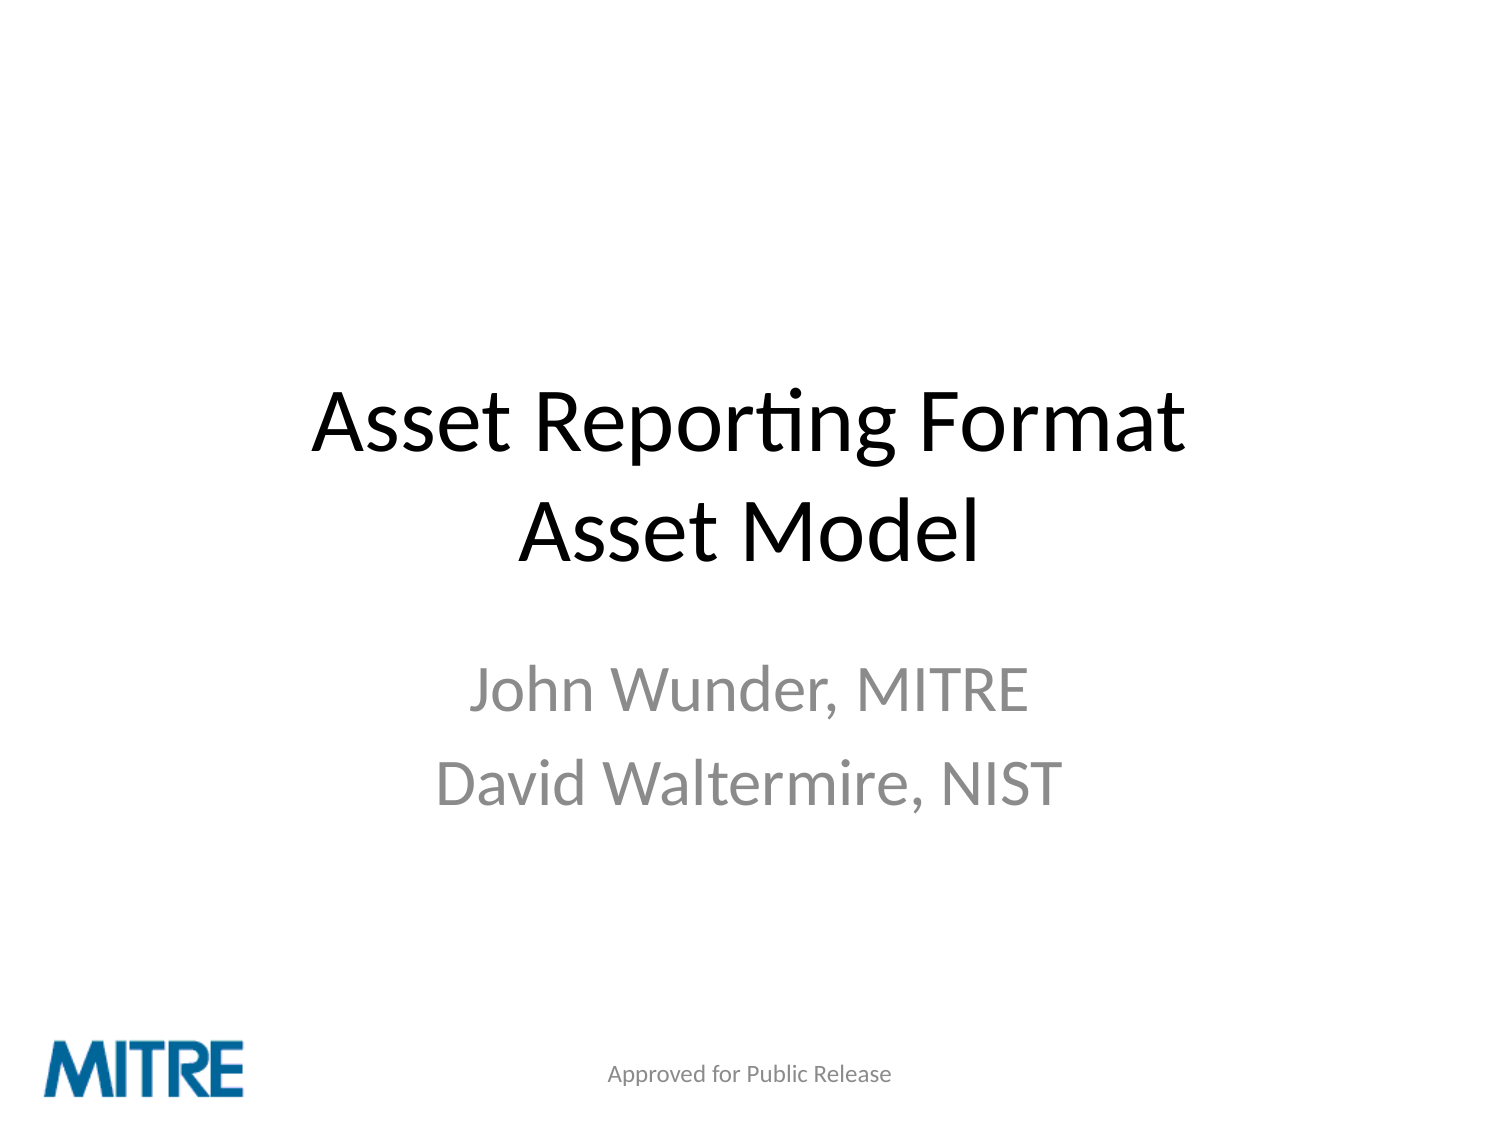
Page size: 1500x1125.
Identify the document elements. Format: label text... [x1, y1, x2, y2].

subtitle John Wunder, MITRE David Waltermire, NIST [225, 637, 1275, 925]
title Asset Reporting Format Asset Model [112, 349, 1388, 591]
picture [37, 1033, 250, 1103]
footer Approved for Public Release [512, 1042, 988, 1103]
